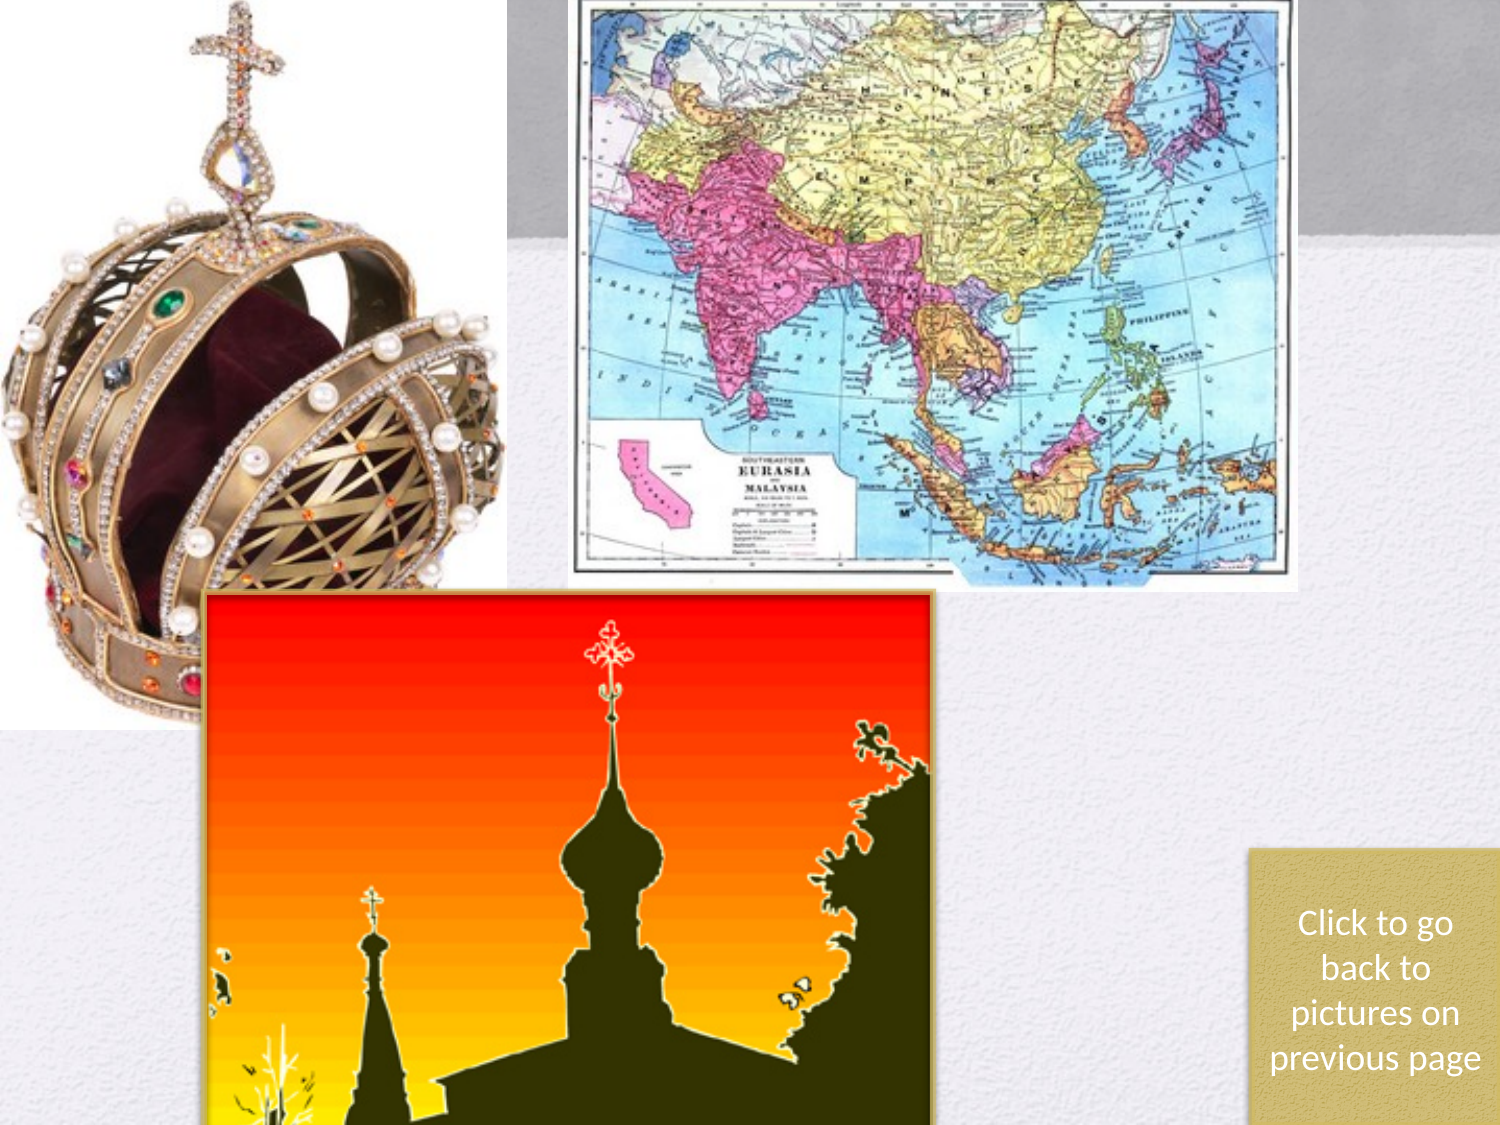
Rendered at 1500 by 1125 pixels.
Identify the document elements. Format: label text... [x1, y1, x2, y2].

picture [0, 0, 1500, 1125]
text_box Click to go back to pictures on previous page [1249, 848, 1500, 1125]
